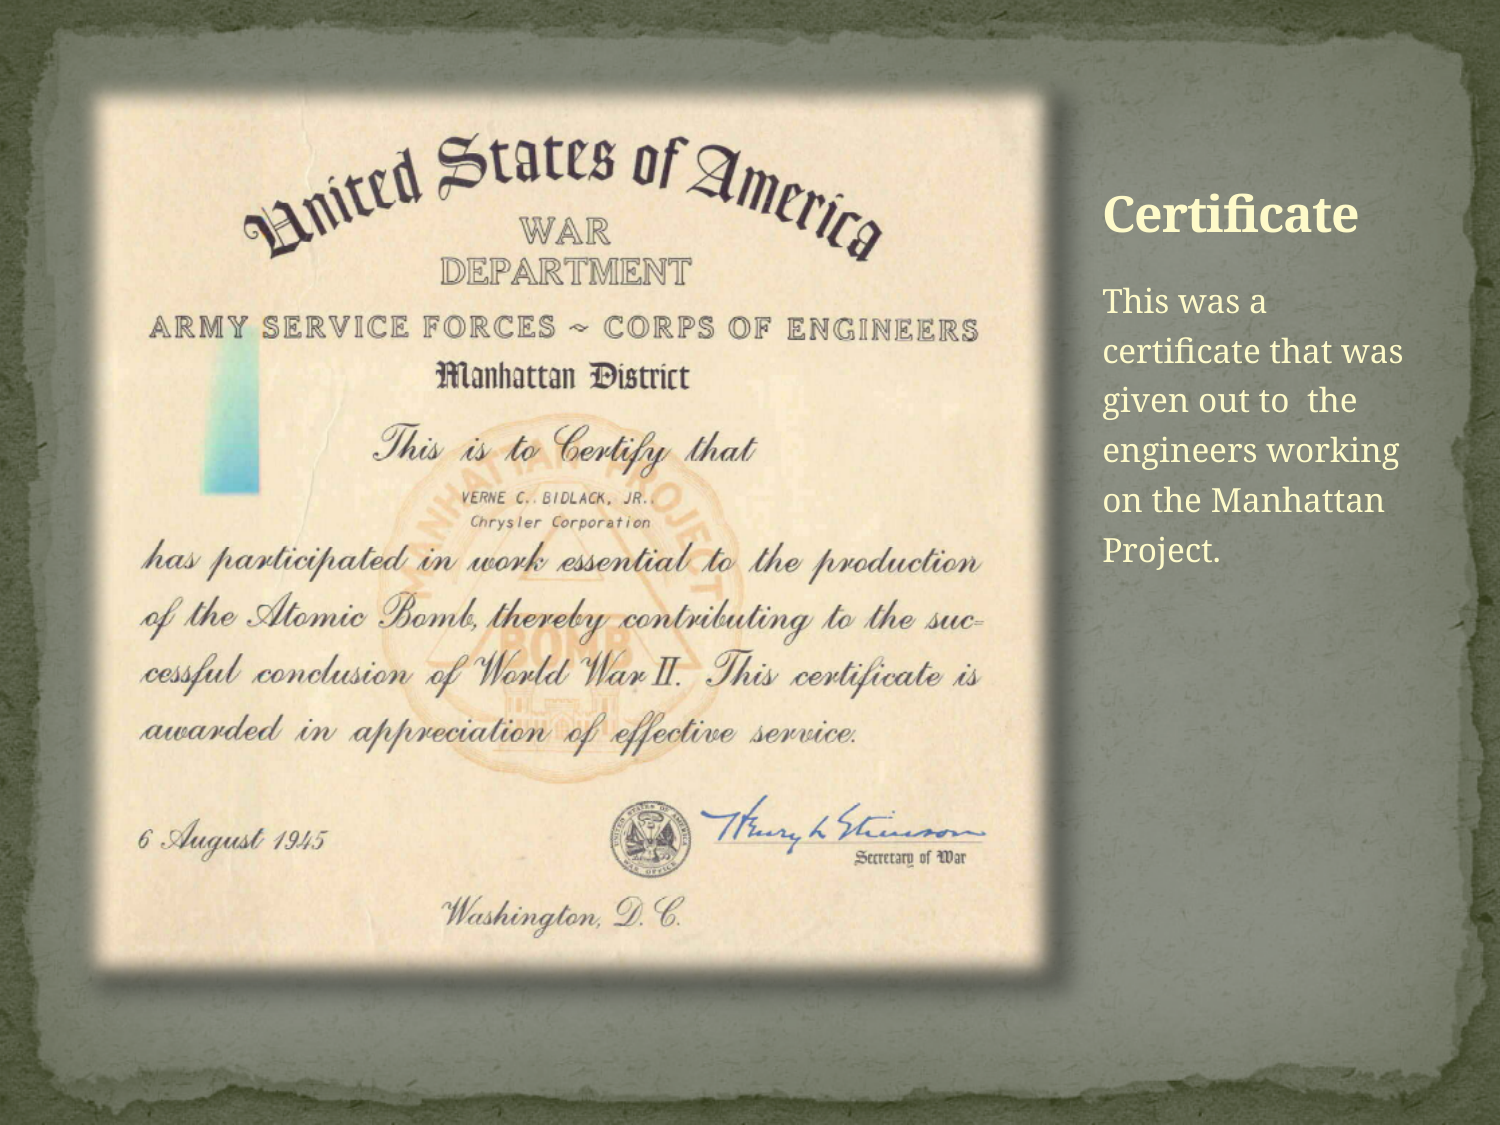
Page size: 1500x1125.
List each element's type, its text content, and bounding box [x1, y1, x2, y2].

picture [75, 75, 1061, 986]
title Certificate [1087, 74, 1425, 250]
list This was a certificate that was given out to the engineers working on the Manhattan Project. [1087, 262, 1425, 988]
